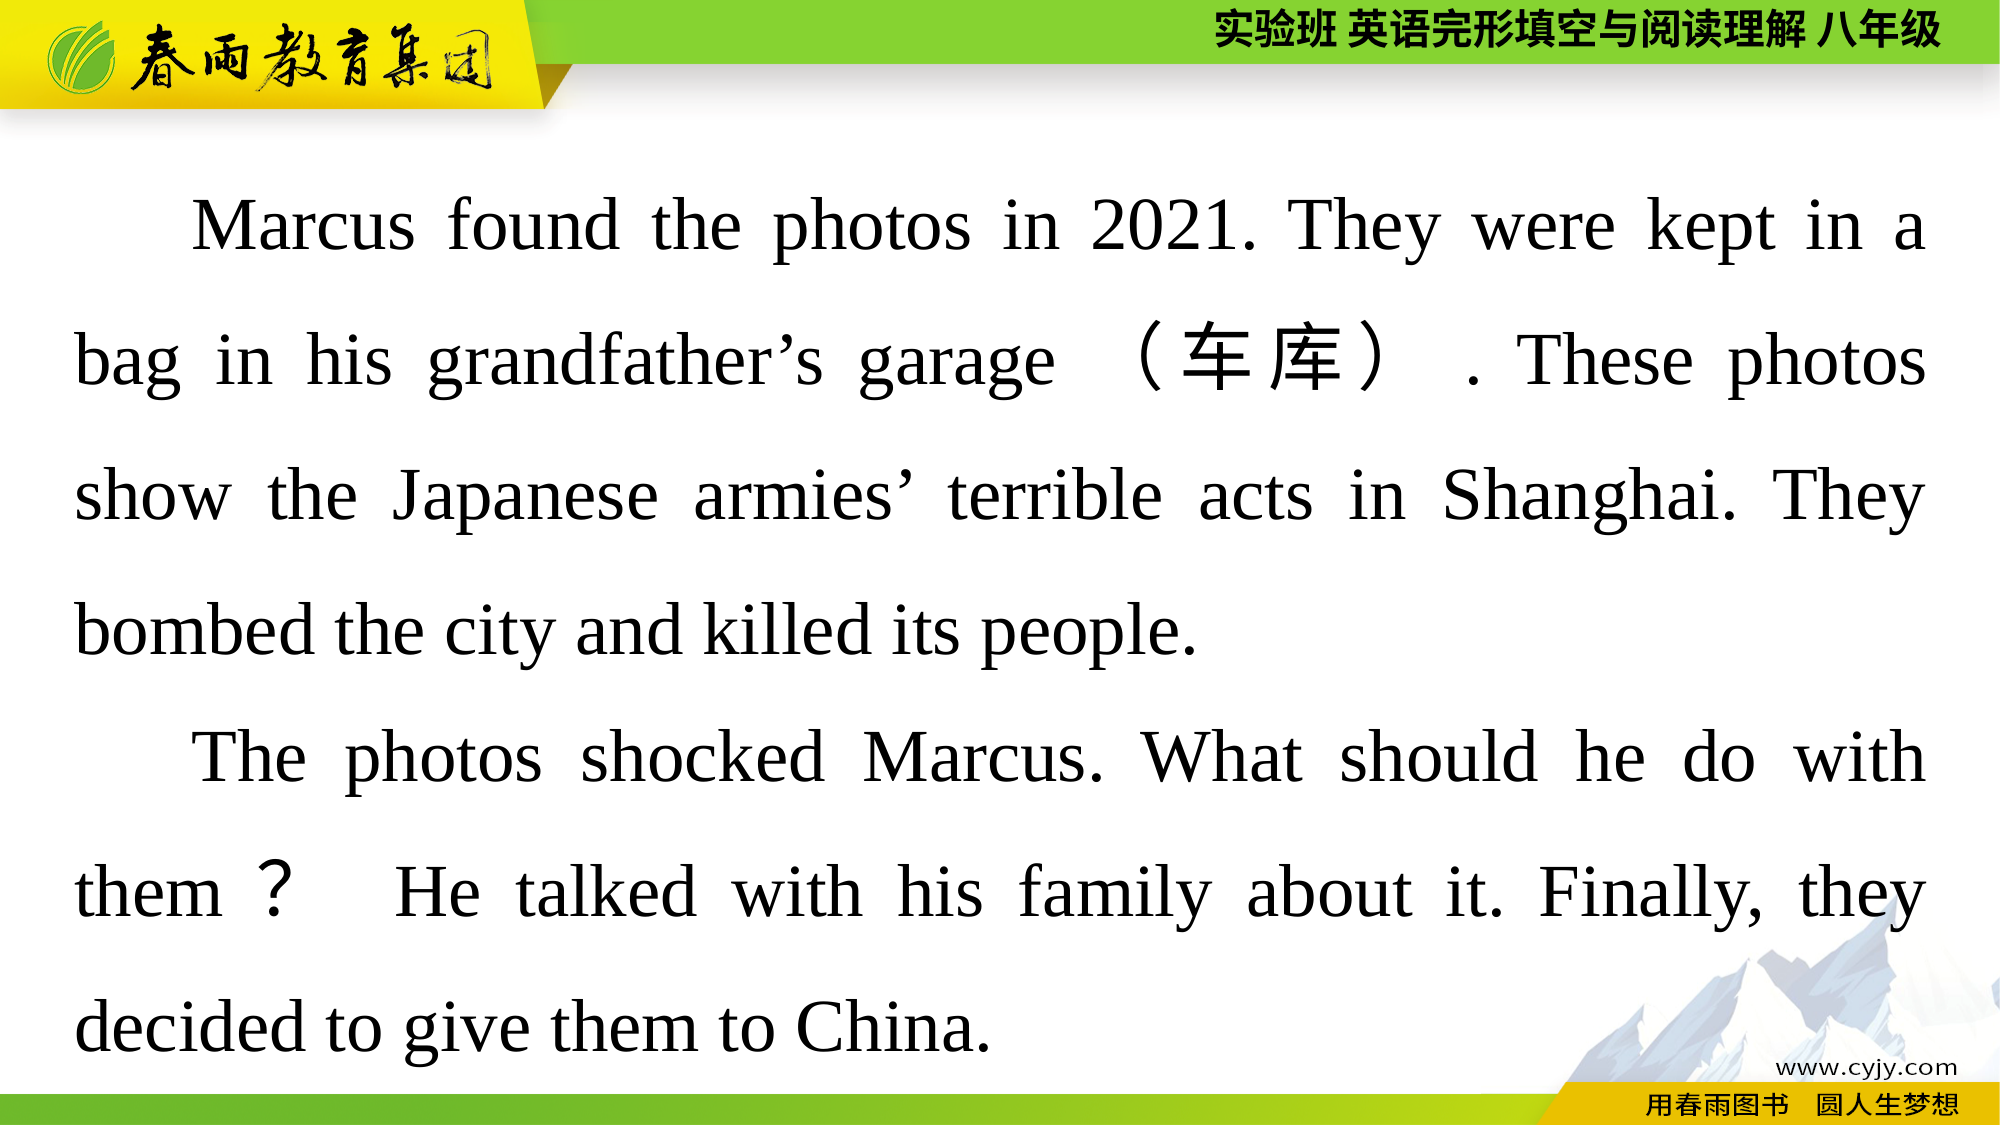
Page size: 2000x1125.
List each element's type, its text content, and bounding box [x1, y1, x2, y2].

text_box The photos shocked Marcus. What should he do with them？ He talked with his family about it. Finally, they decided to give them to China. [59, 654, 1944, 1075]
picture [0, 0, 2000, 1125]
list Marcus found the photos in 2021. They were kept in a bag in his grandfather’s garage（车库）. These photos show the Japanese armies’ terrible acts in Shanghai. They bombed the city and killed its people. [59, 122, 1944, 654]
